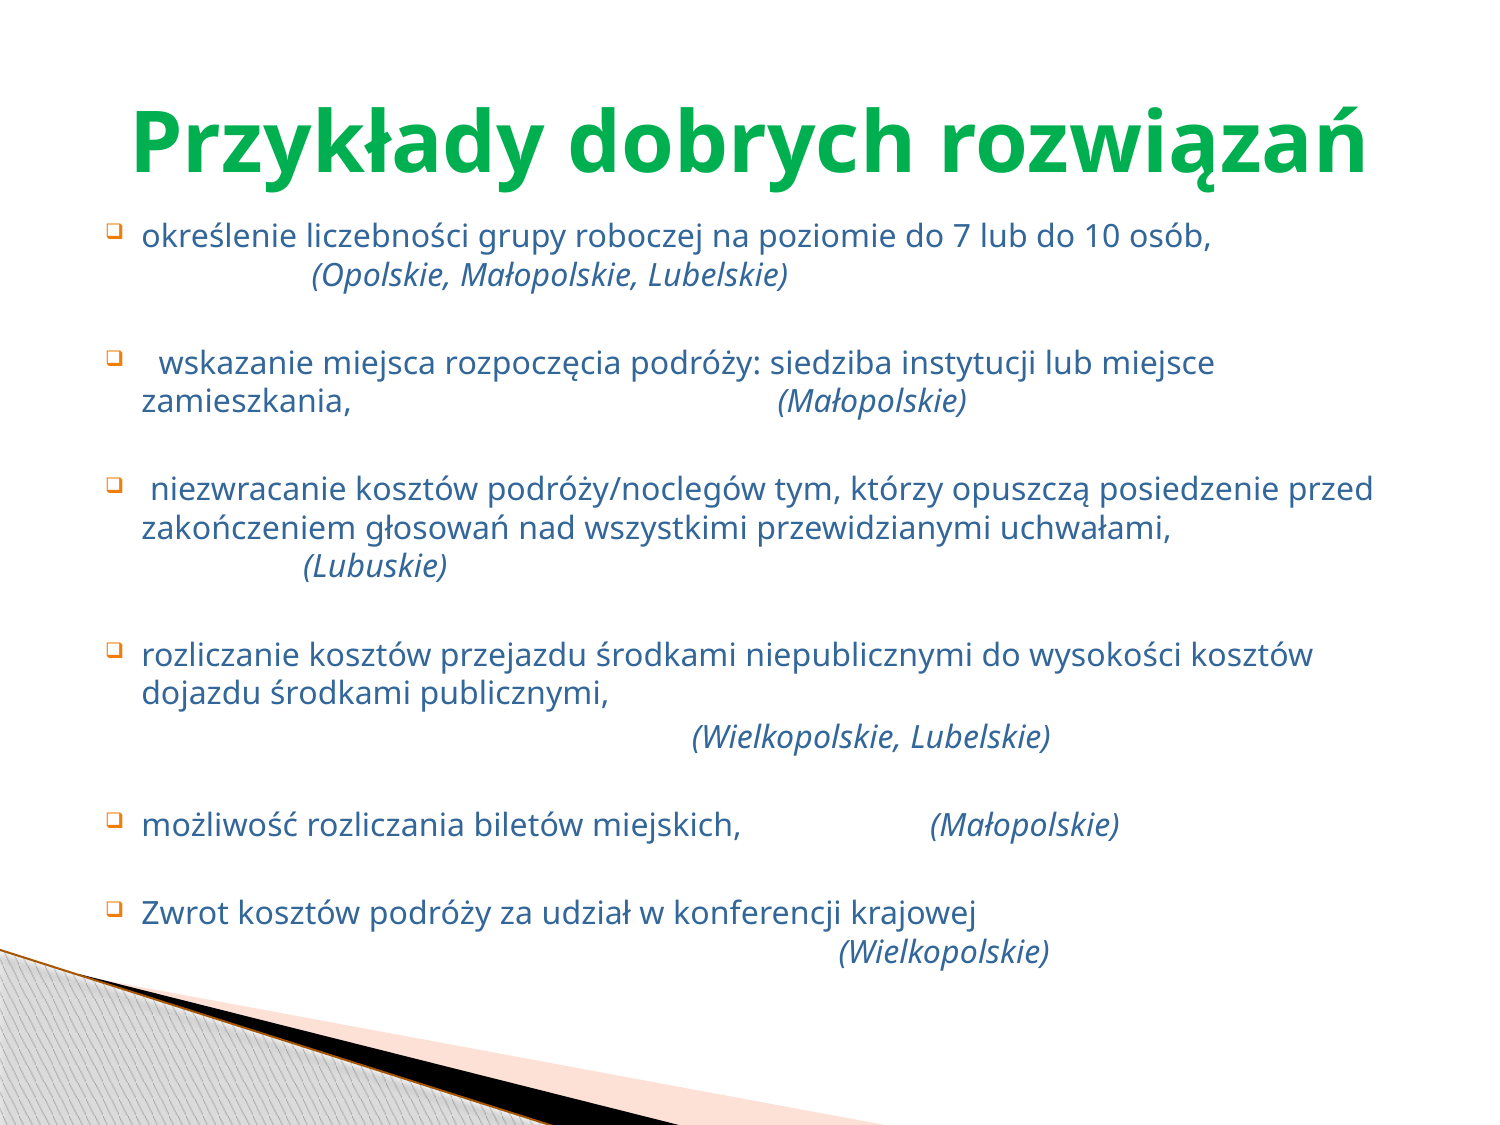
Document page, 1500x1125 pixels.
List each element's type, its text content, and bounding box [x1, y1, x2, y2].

title Przykłady dobrych rozwiązań [75, 45, 1425, 233]
list określenie liczebności grupy roboczej na poziomie do 7 lub do 10 osób, (Opolskie, Małopolskie, Lubelskie) wskazanie miejsca rozpoczęcia podróży: siedziba instytucji lub miejsce zamieszkania, (Małopolskie) niezwracanie kosztów podróży/noclegów tym, którzy opuszczą posiedzenie przed zakończeniem głosowań nad wszystkimi przewidzianymi uchwałami, (Lubuskie) rozliczanie kosztów przejazdu środkami niepublicznymi do wysokości kosztów dojazdu środkami publicznymi, (Wielkopolskie, Lubelskie) możliwość rozliczania biletów miejskich, (Małopolskie) Zwrot kosztów podróży za udział w konferencji krajowej (Wielkopolskie) [75, 233, 1425, 986]
